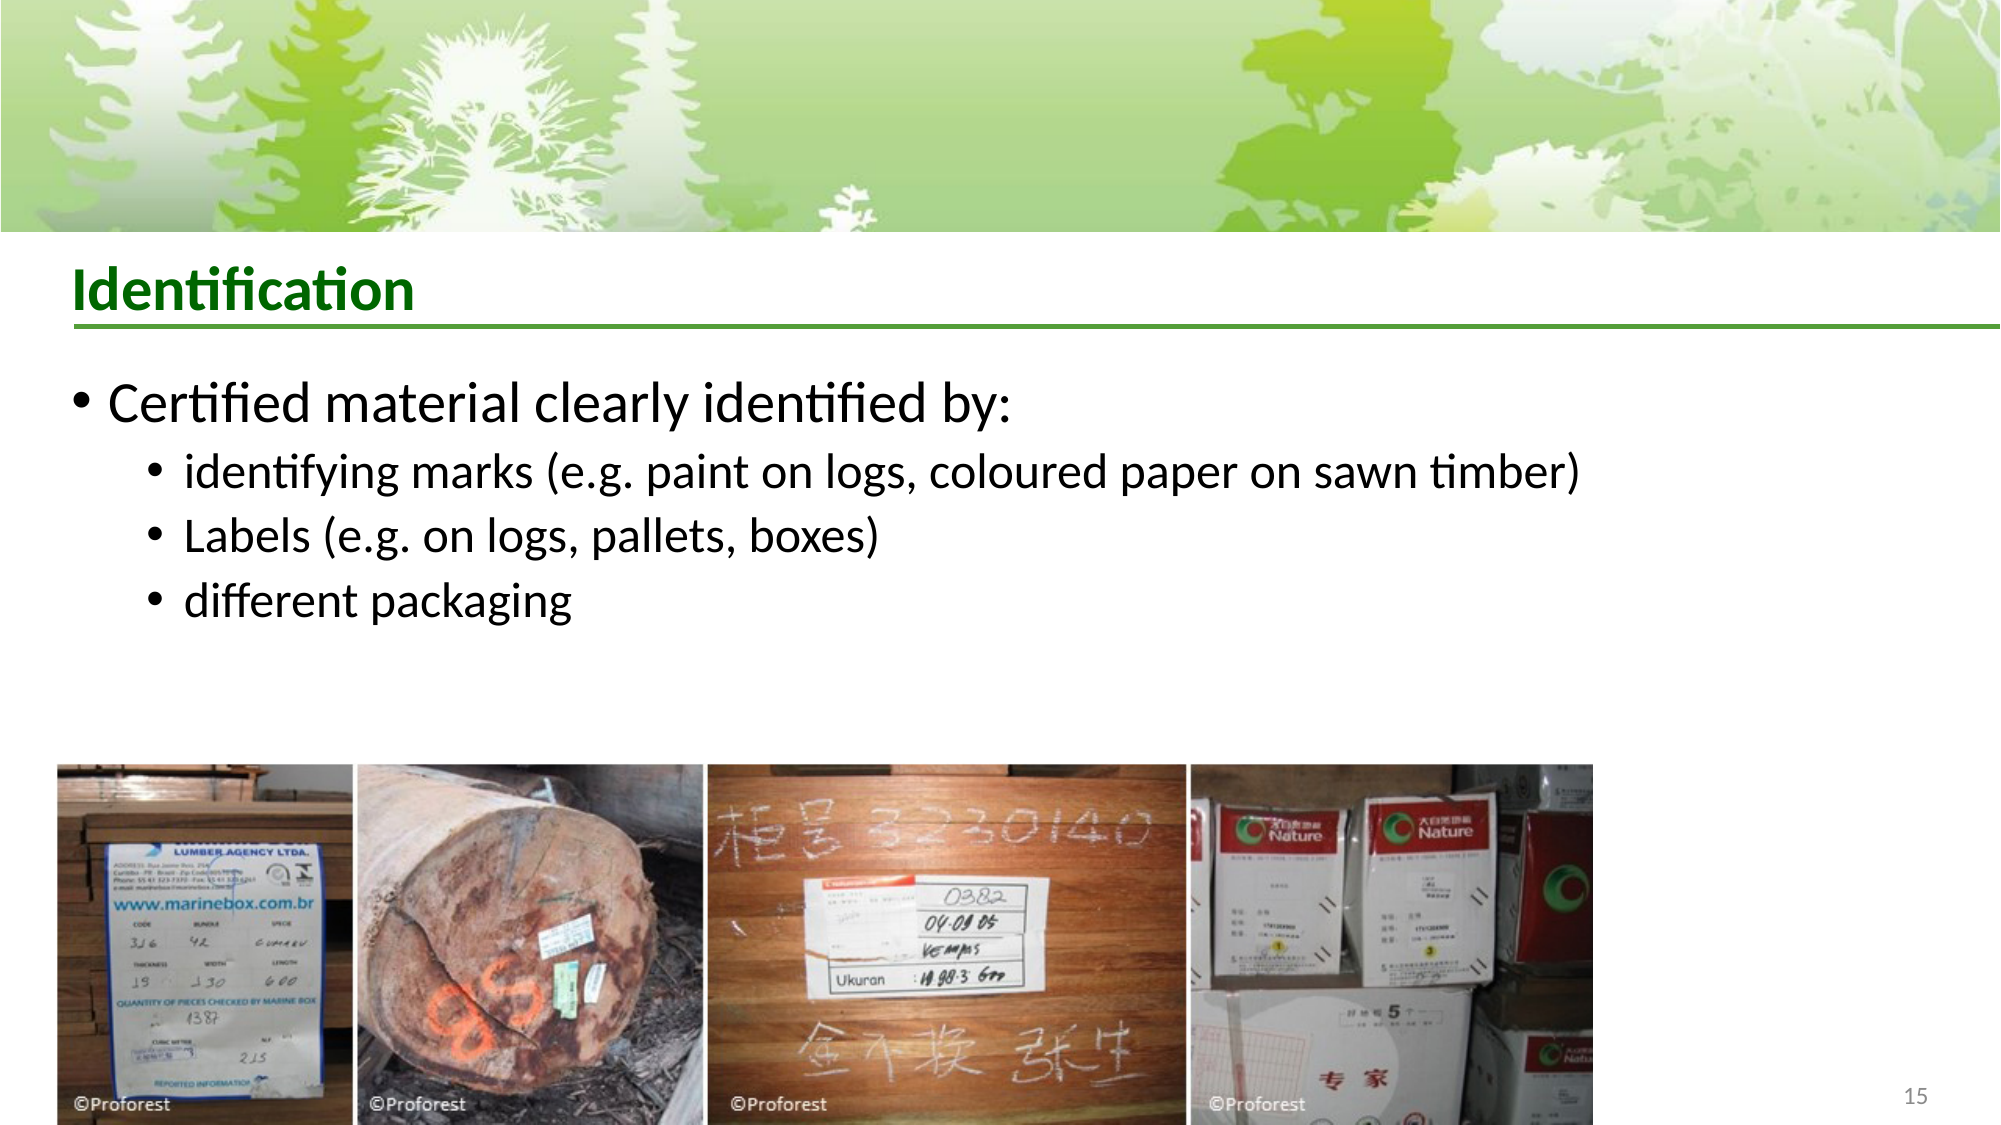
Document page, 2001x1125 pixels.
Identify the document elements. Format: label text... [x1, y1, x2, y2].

title Identification [56, 181, 1782, 364]
slide_number 15 [1593, 1065, 1944, 1125]
list Certified material clearly identified by: identifying marks (e.g. paint on logs, coloured paper on sawn timber) Labels (e.g. on logs, pallets, boxes) different packaging [56, 364, 1944, 970]
picture [56, 763, 1593, 1125]
picture [0, 0, 2000, 232]
